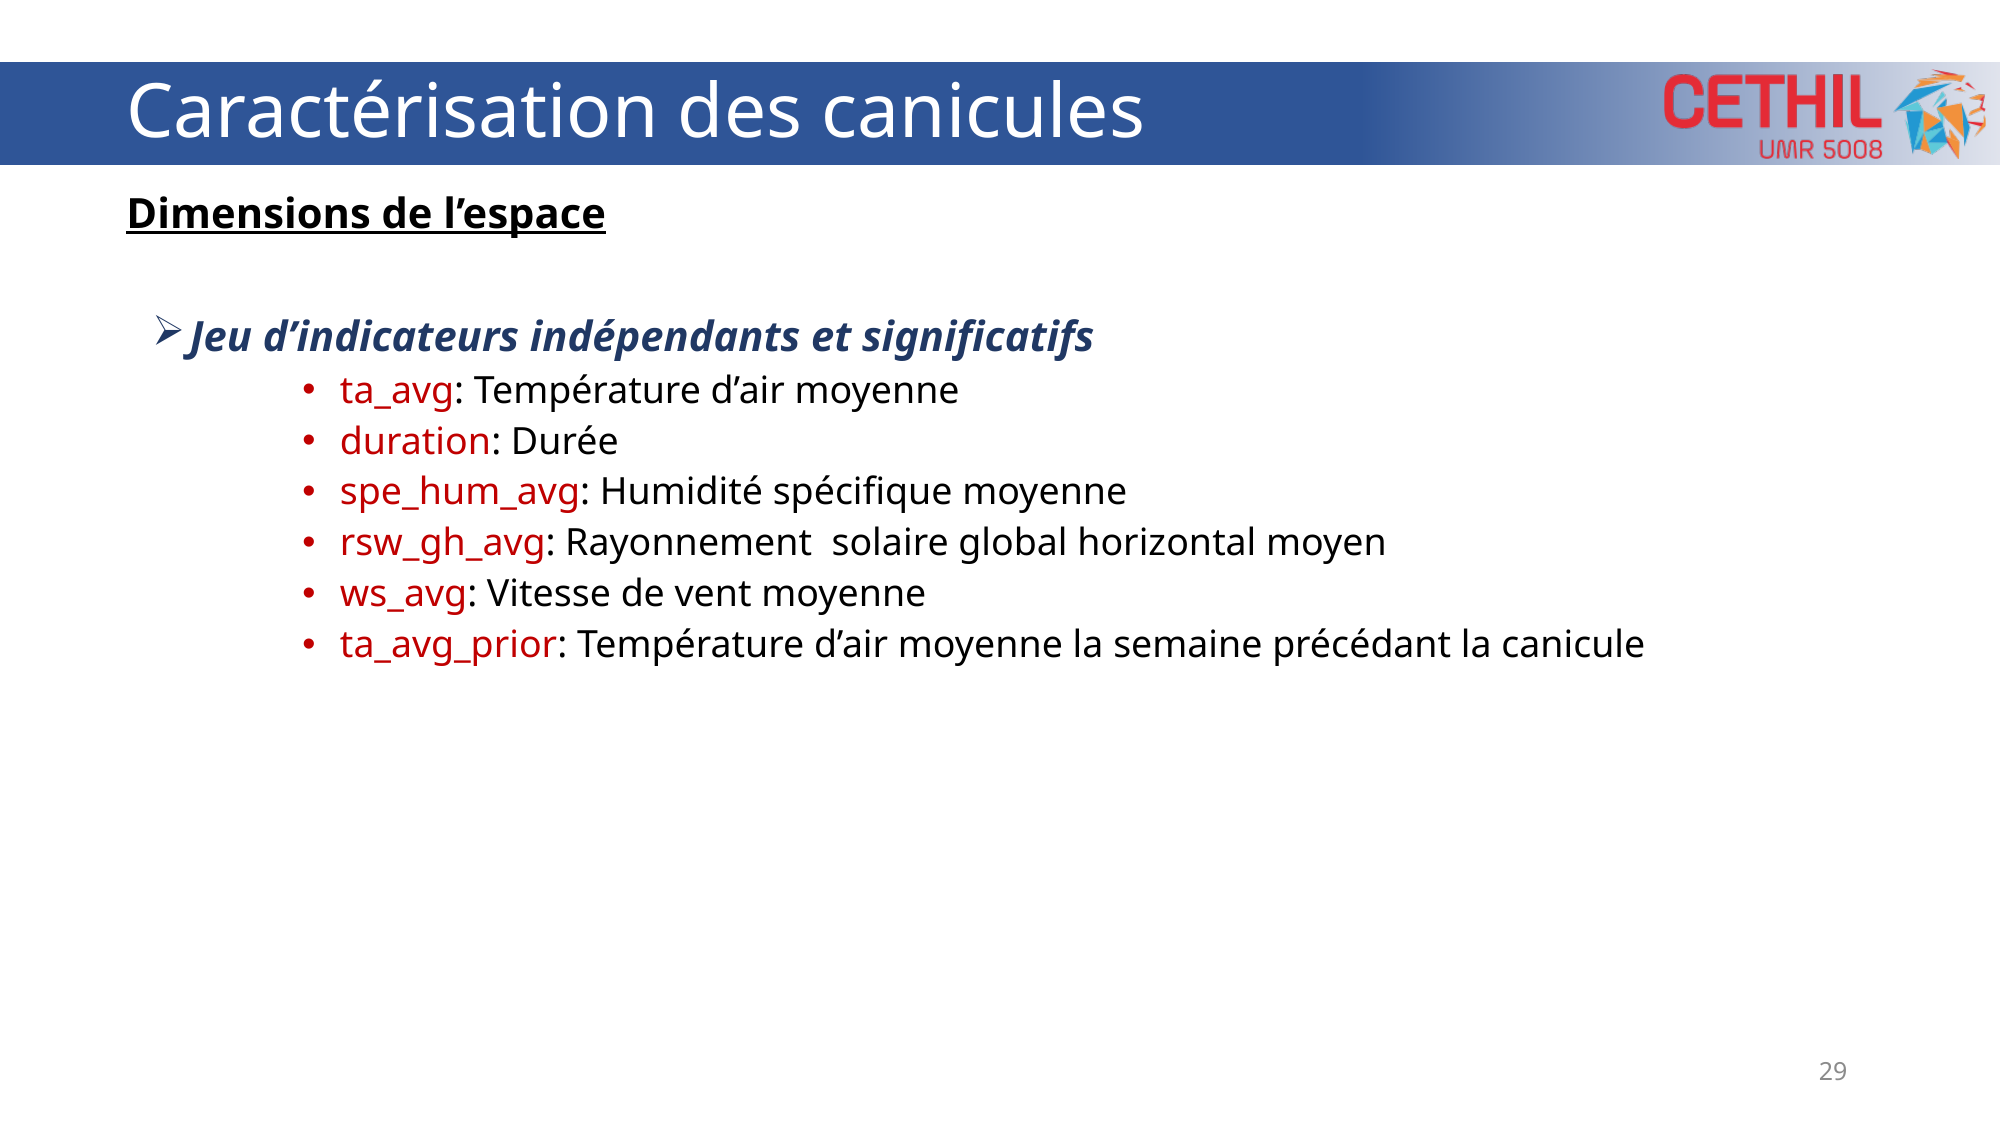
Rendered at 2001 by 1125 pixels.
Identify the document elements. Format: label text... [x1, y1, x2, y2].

title Caractérisation des canicules [111, 42, 1937, 185]
slide_number 29 [1412, 1042, 1863, 1103]
list Dimensions de l’espace [111, 184, 1935, 267]
list Jeu d’indicateurs indépendants et significatifs ta_avg: Température d’air moyenne duration: Durée spe_hum_avg: Humidité spécifique moyenne rsw_gh_avg: Rayonnement solaire global horizontal moyen ws_avg: Vitesse de vent moyenne ta_avg_prior: Température d’air moyenne la semaine précédant la canicule [137, 307, 1863, 1014]
